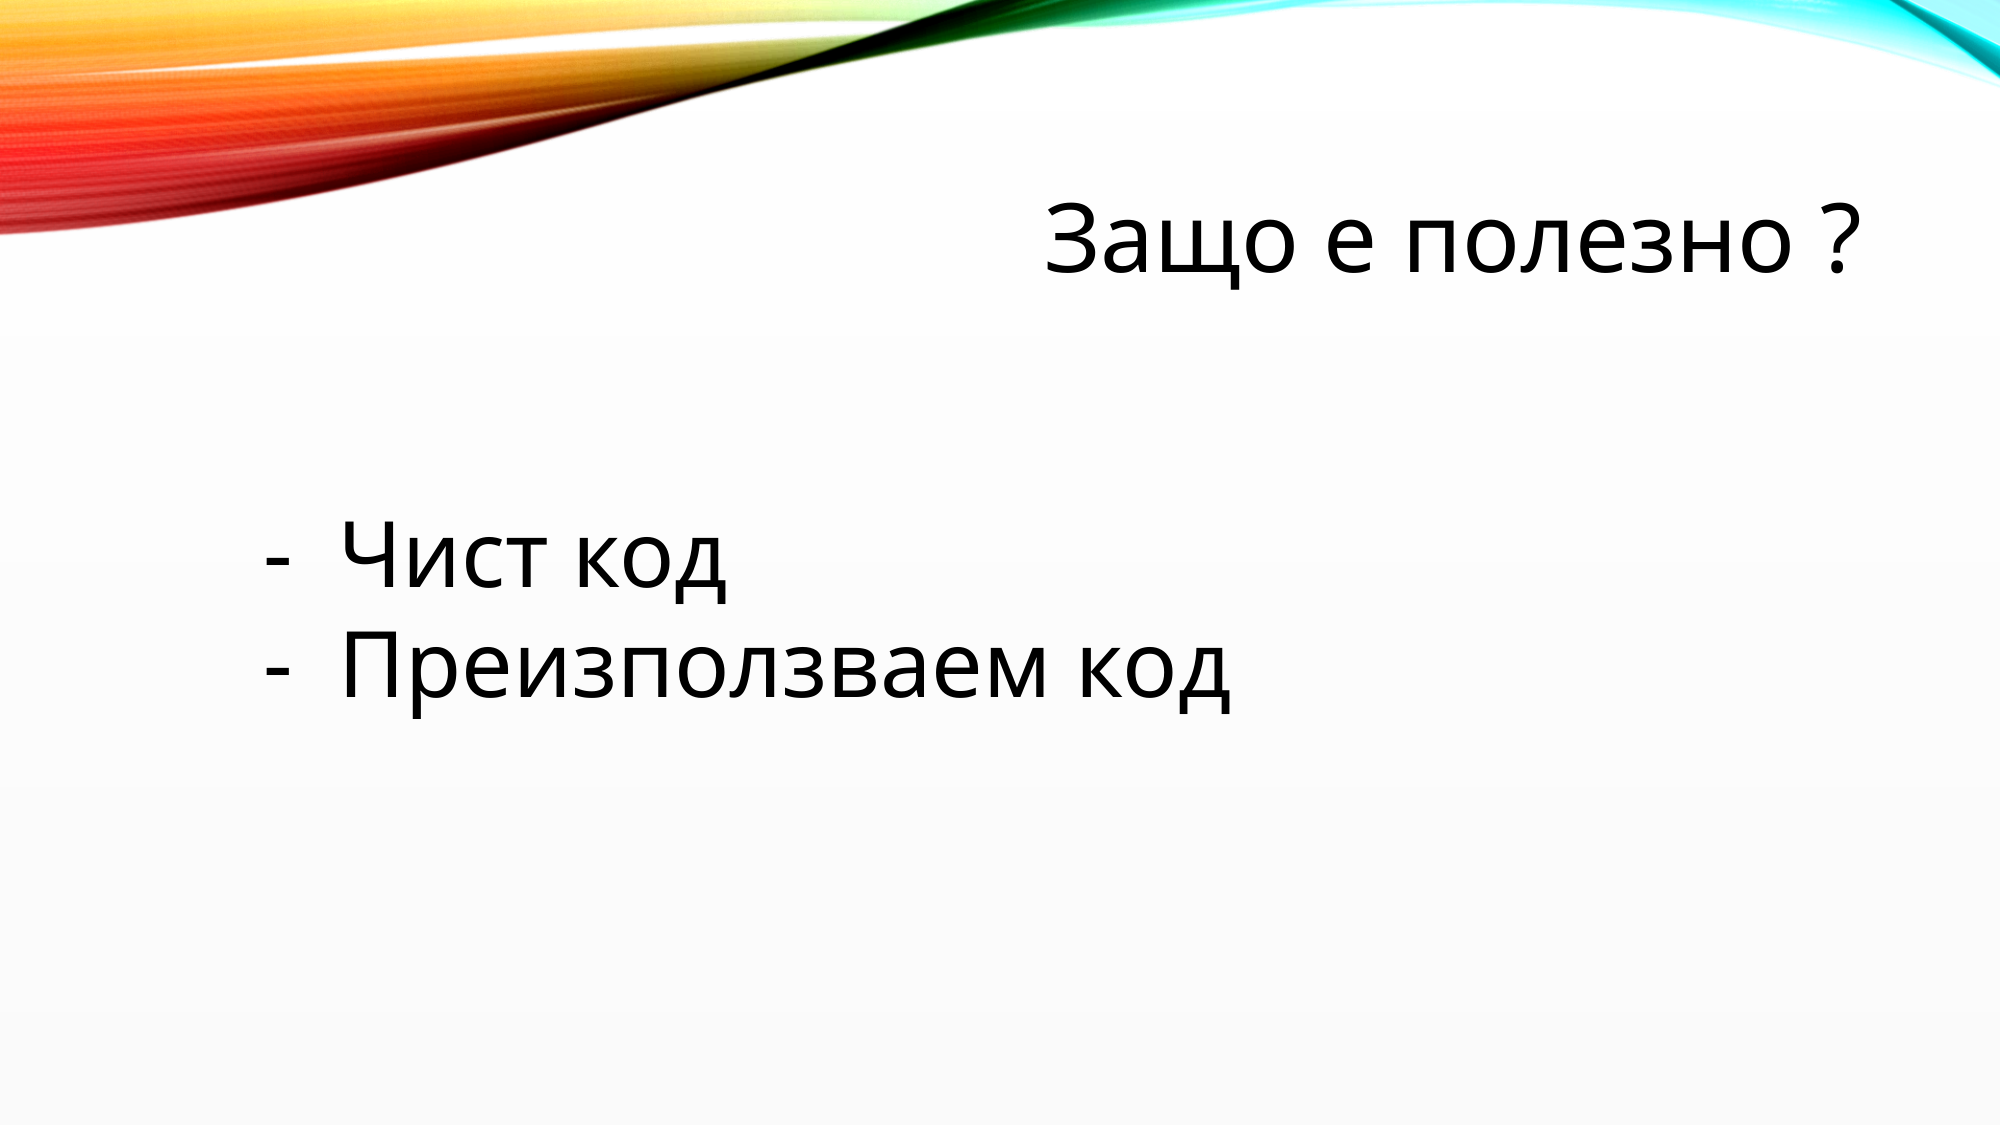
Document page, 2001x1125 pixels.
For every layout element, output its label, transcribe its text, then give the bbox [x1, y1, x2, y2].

picture [0, 0, 2000, 237]
text_box Чист код Преизползваем код [248, 481, 1505, 732]
title Защо е полезно ? [465, 135, 1878, 348]
